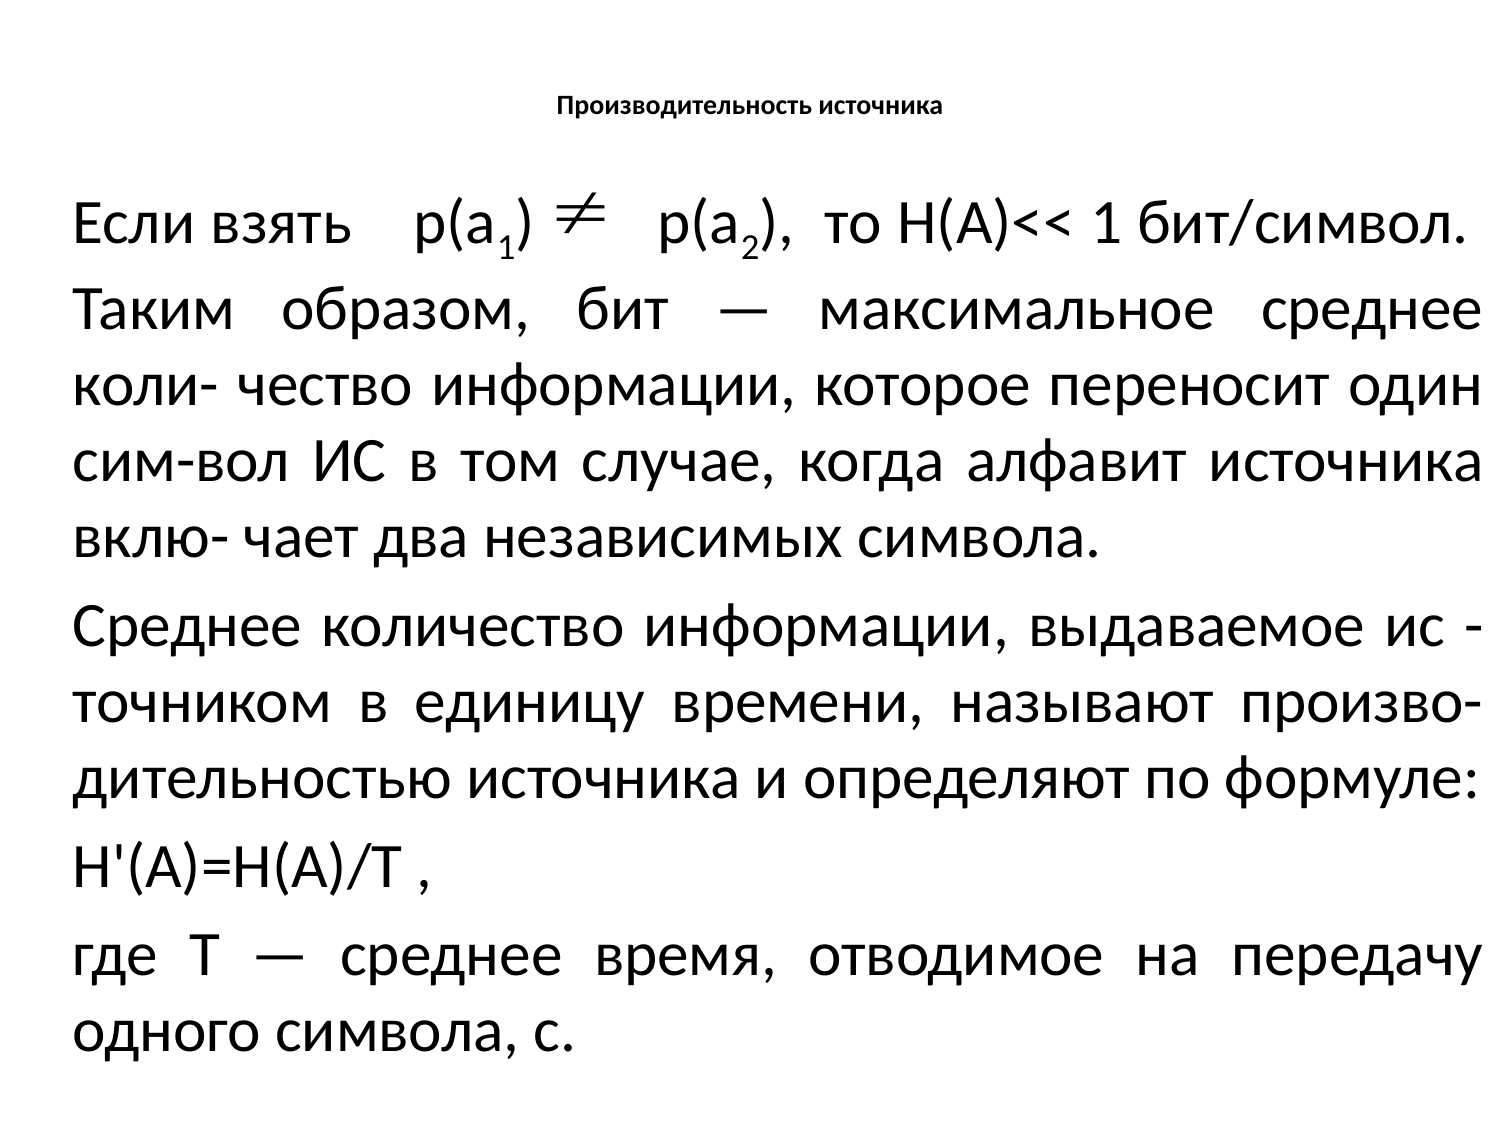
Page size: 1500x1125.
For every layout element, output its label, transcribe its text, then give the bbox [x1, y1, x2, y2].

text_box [537, 184, 609, 244]
title Производительность источника [75, 45, 1425, 161]
list Если взять р(а1) р(а2), то Н(А)<< 1 бит/символ. Таким образом, бит — максимальное среднее коли- чество информации, которое переносит один сим-вол ИС в том случае, когда алфавит источника вклю- чает два независимых символа. Среднее количество информации, выдаваемое ис -точником в единицу времени, называют произво- дительностью источника и определяют по формуле: Н'(А)=Н(А)/Т , где Т — среднее время, отводимое на передачу одного символа, с. [0, 172, 1500, 1125]
